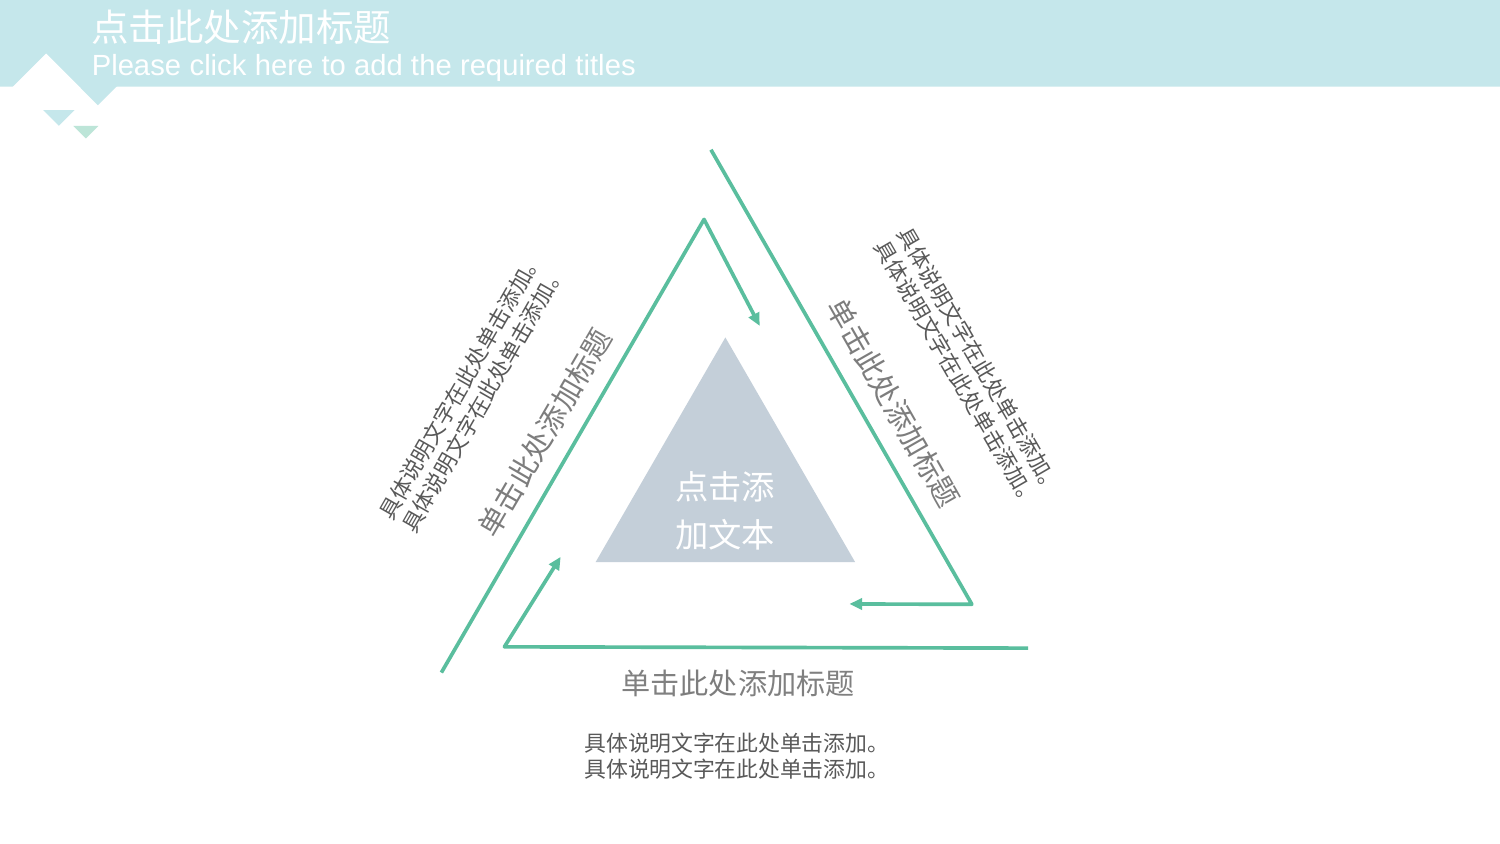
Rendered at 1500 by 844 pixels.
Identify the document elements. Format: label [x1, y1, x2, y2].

text_box [504, 556, 1029, 794]
text_box [441, 175, 760, 673]
text_box [710, 149, 1016, 611]
text_box [76, 0, 653, 90]
